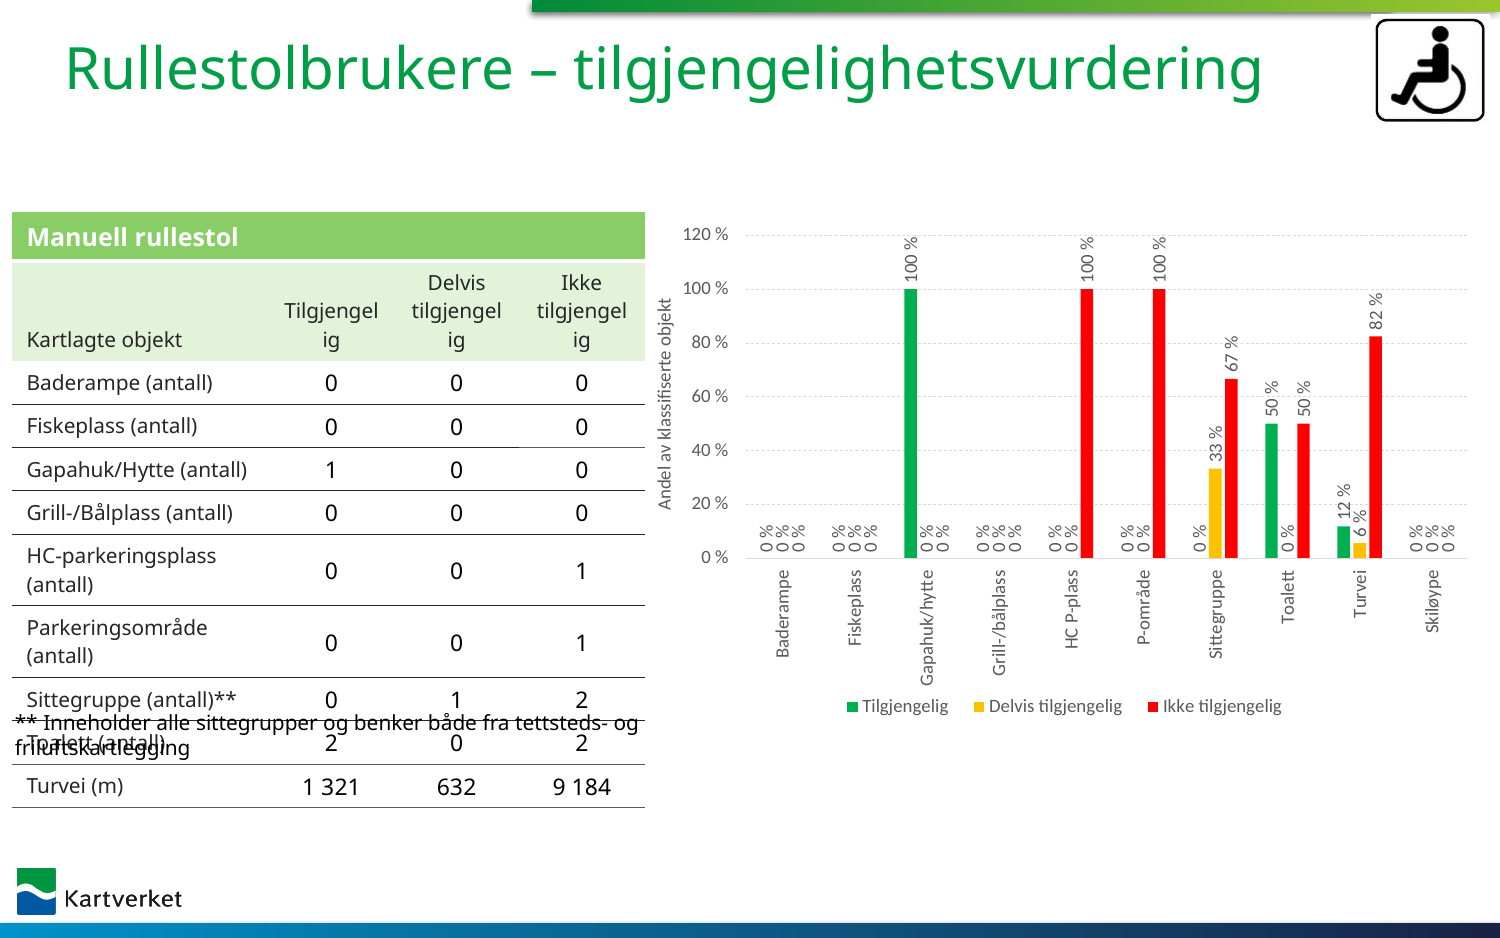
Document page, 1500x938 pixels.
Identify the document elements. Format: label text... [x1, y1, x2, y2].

table_cell 0 [269, 405, 394, 447]
table_cell 9 184 [519, 768, 645, 807]
table_cell 0 [394, 361, 519, 404]
picture [643, 218, 1480, 728]
table_cell Fiskeplass (antall) [12, 405, 269, 447]
table_cell Kartlagte objekt [12, 263, 269, 361]
table_cell 1 [519, 606, 638, 677]
table_cell Delvis tilgjengelig [394, 263, 519, 361]
table_cell 0 [519, 405, 638, 447]
table_cell 0 [519, 361, 638, 404]
table_cell Baderampe (antall) [12, 361, 269, 404]
table_cell 0 [269, 678, 394, 702]
table_header Manuell rullestol [12, 212, 645, 259]
text_box ** Inneholder alle sittegrupper og benker både fra tettsteds- og friluftskartlegging [0, 702, 745, 768]
table_cell 0 [394, 448, 519, 490]
table_cell 0 [269, 535, 394, 605]
table_cell 0 [519, 491, 638, 534]
table_cell 2 [519, 678, 638, 702]
table_cell Gapahuk/Hytte (antall) [12, 448, 269, 490]
table_cell 0 [394, 535, 519, 605]
table_cell 1 [394, 678, 519, 702]
table_cell 1 [519, 535, 638, 605]
table_cell 1 [269, 448, 394, 490]
table_cell 632 [394, 768, 519, 807]
table_cell Ikke tilgjengelig [519, 263, 638, 361]
table_cell 0 [519, 448, 638, 490]
table_cell 0 [394, 606, 519, 677]
text_box Rullestolbrukere – tilgjengelighetsvurdering [49, 12, 1372, 109]
table_cell 0 [394, 491, 519, 534]
table_cell Sittegruppe (antall)** [12, 678, 269, 702]
table_cell Turvei (m) [12, 768, 269, 807]
table_cell HC-parkeringsplass (antall) [12, 535, 269, 605]
table_cell 0 [394, 405, 519, 447]
table_cell Parkeringsområde (antall) [12, 606, 269, 677]
table_cell 0 [269, 361, 394, 404]
table_cell 0 [269, 491, 394, 534]
table_cell 0 [269, 606, 394, 677]
table_cell 1 321 [269, 768, 394, 807]
table_cell Tilgjengelig [269, 263, 394, 361]
picture [1371, 13, 1491, 127]
table_cell Grill-/Bålplass (antall) [12, 491, 269, 534]
